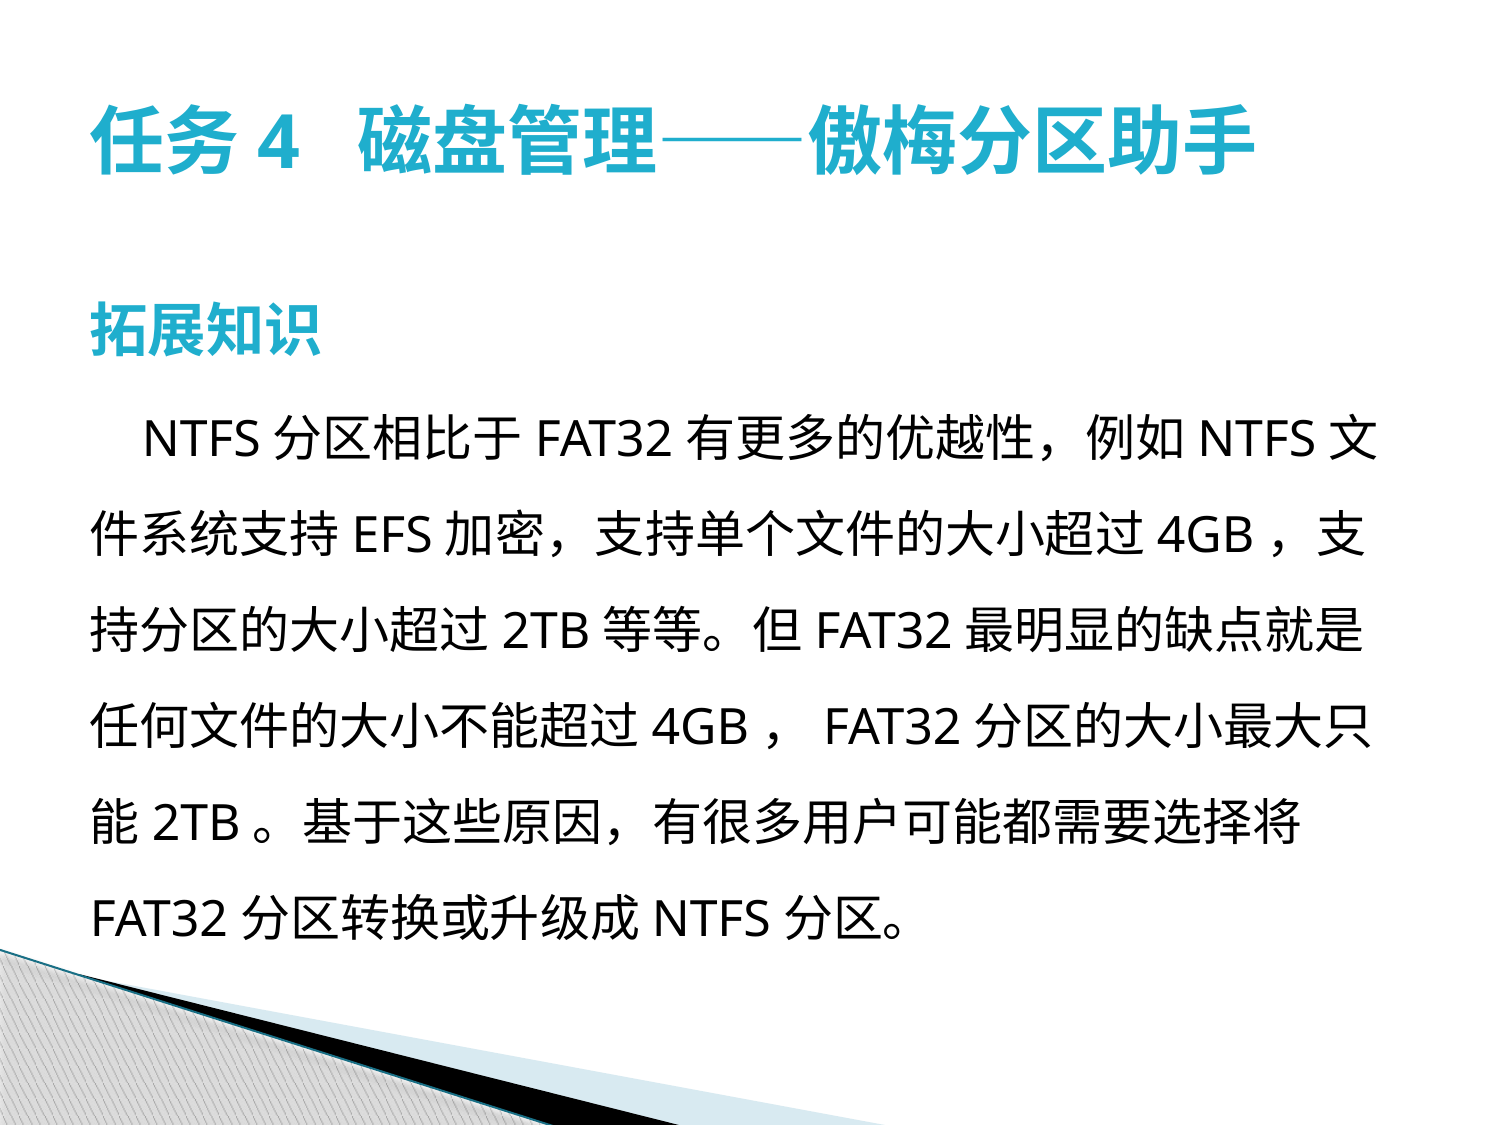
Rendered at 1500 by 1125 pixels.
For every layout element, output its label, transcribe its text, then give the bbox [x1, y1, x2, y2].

title 任务4 磁盘管理——傲梅分区助手 [75, 45, 1425, 233]
list 拓展知识 NTFS分区相比于FAT32有更多的优越性，例如NTFS文件系统支持EFS加密，支持单个文件的大小超过4GB，支持分区的大小超过2TB等等。但FAT32最明显的缺点就是任何文件的大小不能超过4GB，FAT32分区的大小最大只能2TB。基于这些原因，有很多用户可能都需要选择将FAT32分区转换或升级成NTFS分区。 [75, 243, 1425, 1012]
